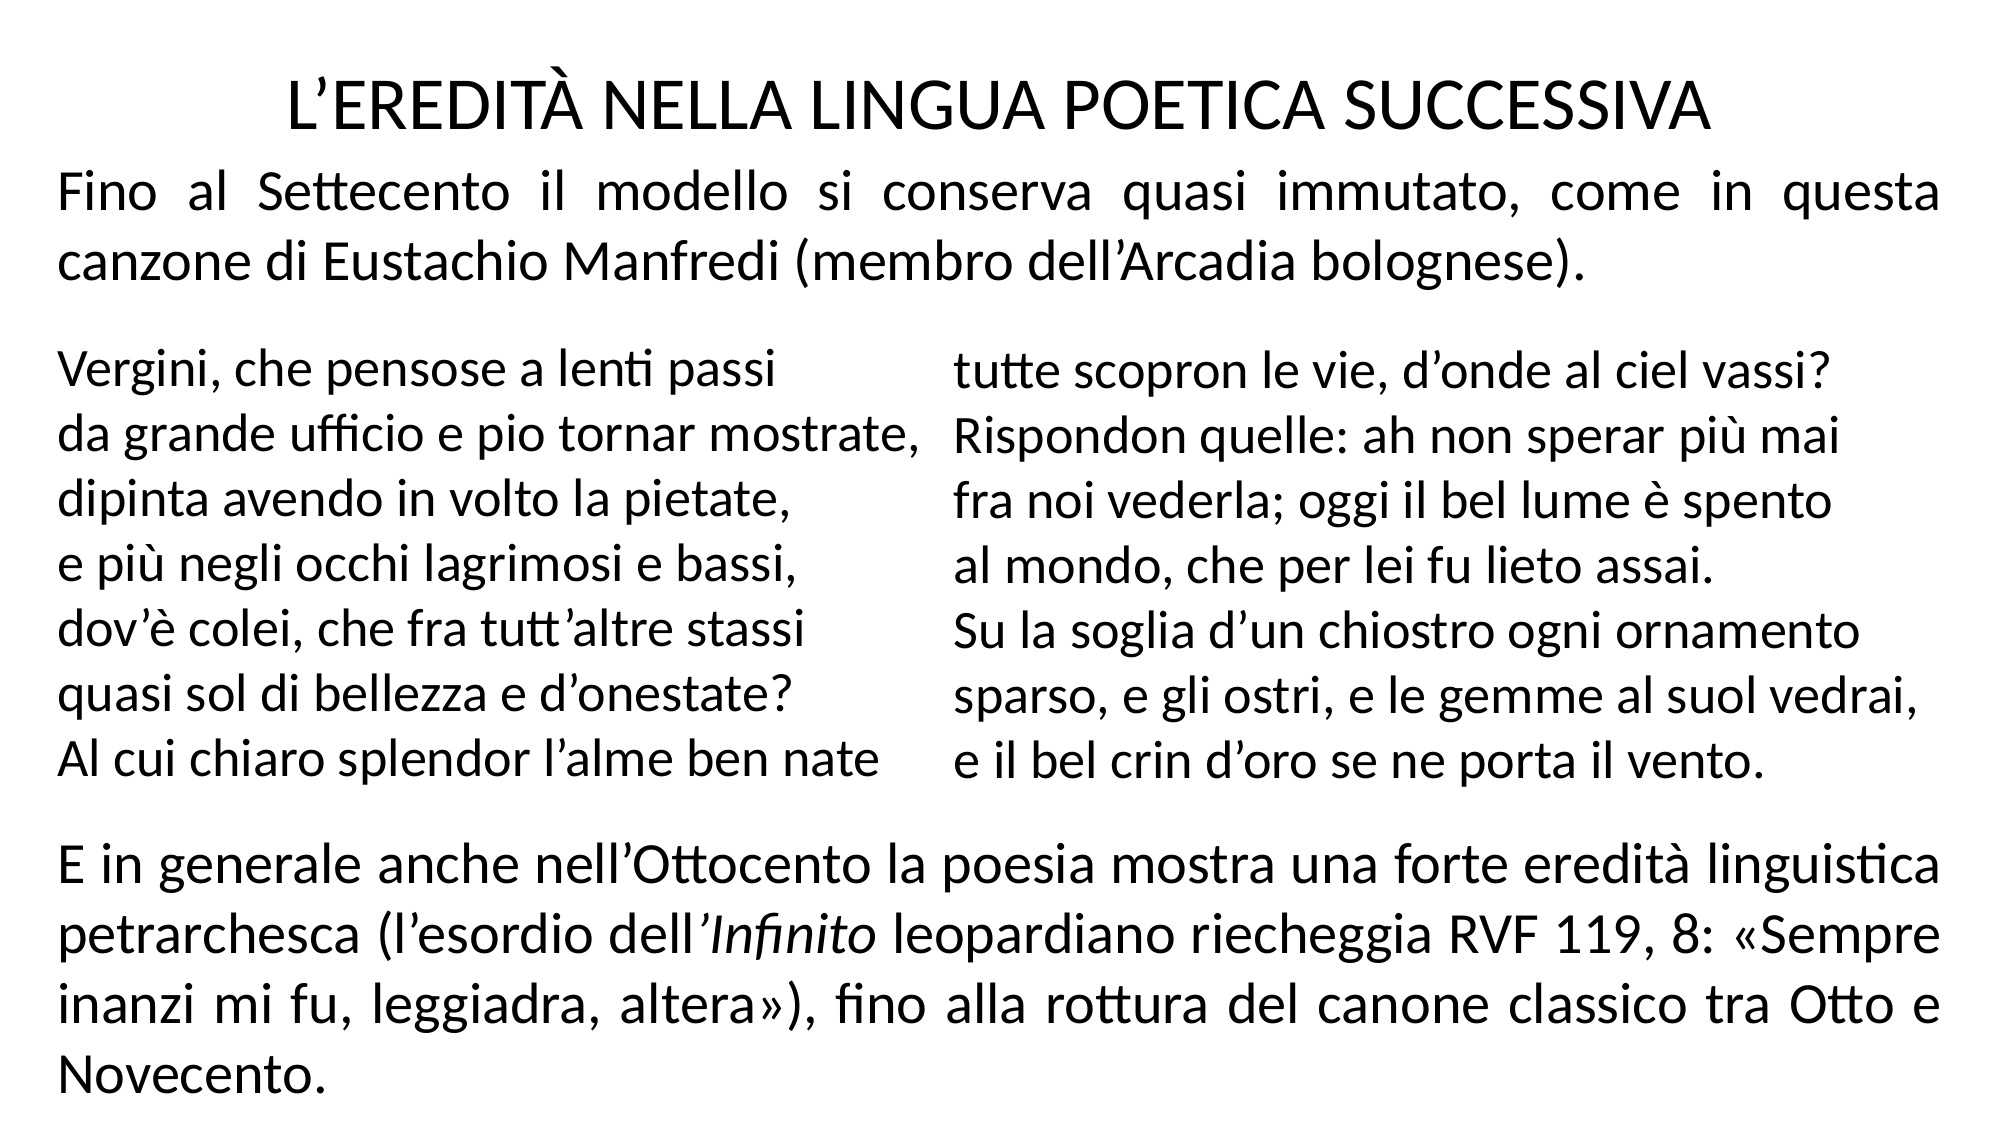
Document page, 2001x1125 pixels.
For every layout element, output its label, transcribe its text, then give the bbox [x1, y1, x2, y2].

text_box E in generale anche nell’Ottocento la poesia mostra una forte eredità linguistica petrarchesca (l’esordio dell’Infinito leopardiano riecheggia RVF 119, 8: «Sempre inanzi mi fu, leggiadra, altera»), fino alla rottura del canone classico tra Otto e Novecento. [42, 817, 1958, 1113]
text_box tutte scopron le vie, d’onde al ciel vassi? Rispondon quelle: ah non sperar più mai fra noi vederla; oggi il bel lume è spento al mondo, che per lei fu lieto assai. Su la soglia d’un chiostro ogni ornamento sparso, e gli ostri, e le gemme al suol vedrai, e il bel crin d’oro se ne porta il vento. [939, 327, 1958, 797]
text_box L’EREDITÀ NELLA LINGUA POETICA SUCCESSIVA [61, 47, 1939, 144]
text_box Vergini, che pensose a lenti passi da grande ufficio e pio tornar mostrate, dipinta avendo in volto la pietate, e più negli occhi lagrimosi e bassi, dov’è colei, che fra tutt’altre stassi quasi sol di bellezza e d’onestate? Al cui chiaro splendor l’alme ben nate [42, 325, 967, 795]
text_box Fino al Settecento il modello si conserva quasi immutato, come in questa canzone di Eustachio Manfredi (membro dell’Arcadia bolognese). [42, 144, 1957, 300]
